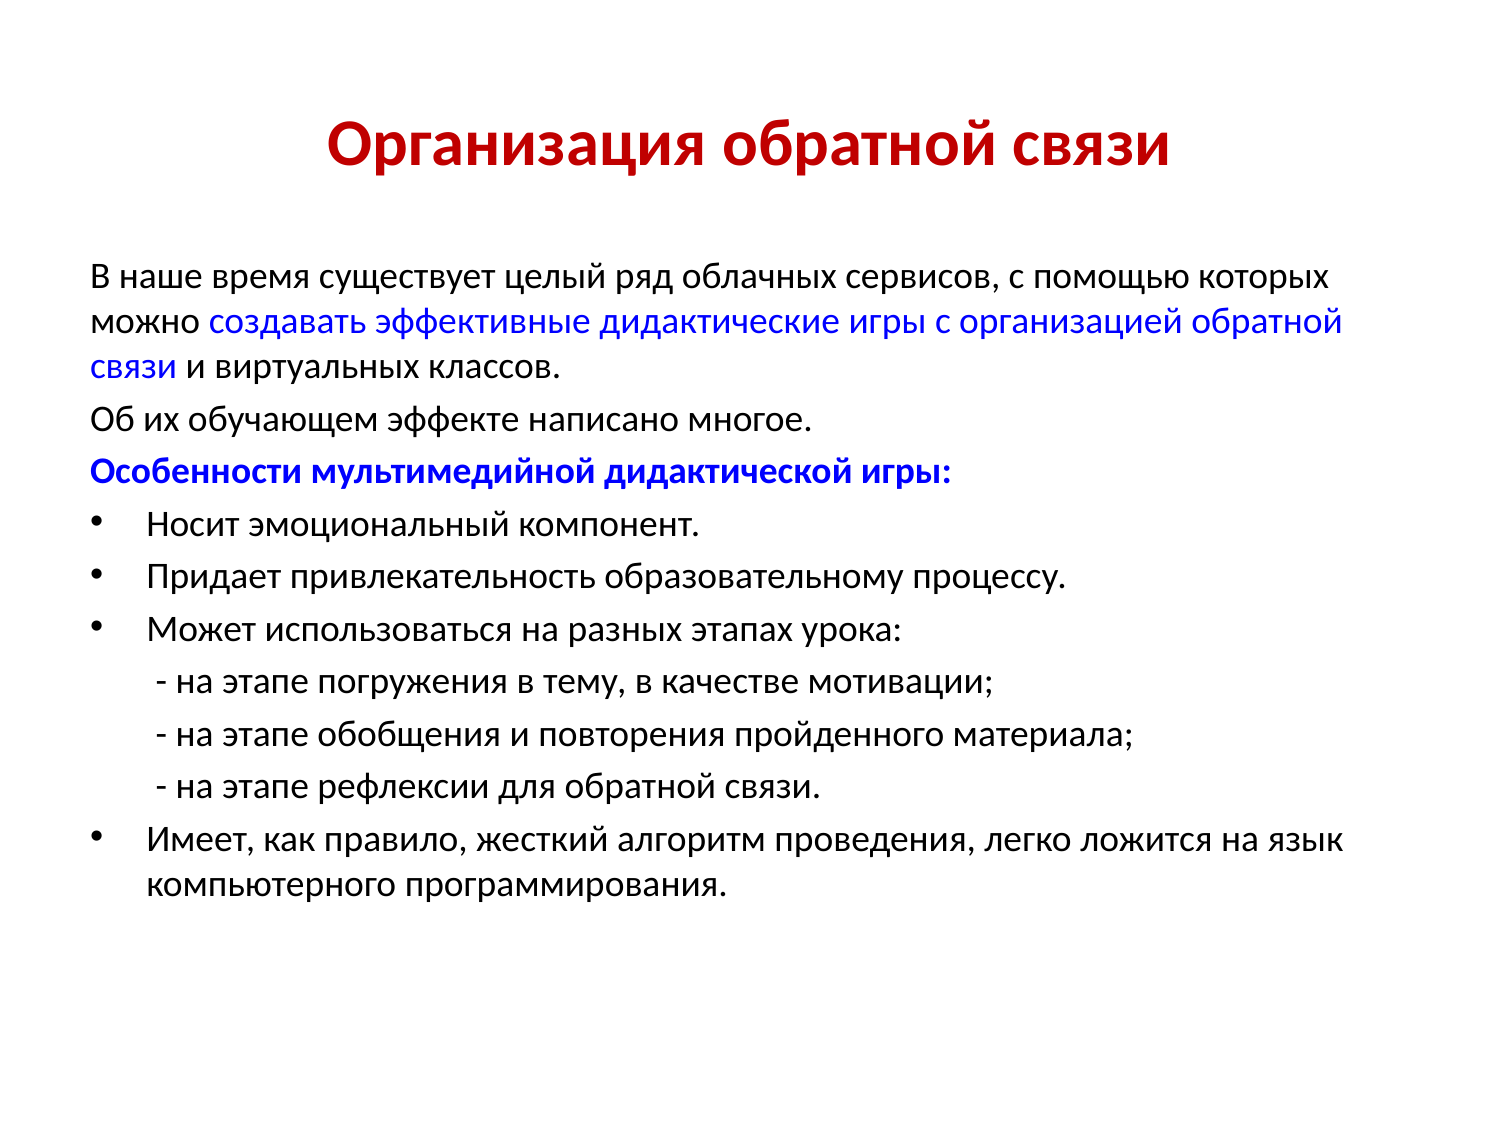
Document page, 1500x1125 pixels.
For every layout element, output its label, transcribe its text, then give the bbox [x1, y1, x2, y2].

title Организация обратной связи [75, 45, 1425, 233]
list В наше время существует целый ряд облачных сервисов, с помощью которых можно создавать эффективные дидактические игры с организацией обратной связи и виртуальных классов. Об их обучающем эффекте написано многое. Особенности мультимедийной дидактической игры: Носит эмоциональный компонент. Придает привлекательность образовательному процессу. Может использоваться на разных этапах урока: - на этапе погружения в тему, в качестве мотивации; - на этапе обобщения и повторения пройденного материала; - на этапе рефлексии для обратной связи. Имеет, как правило, жесткий алгоритм проведения, легко ложится на язык компьютерного программирования. [75, 243, 1425, 986]
